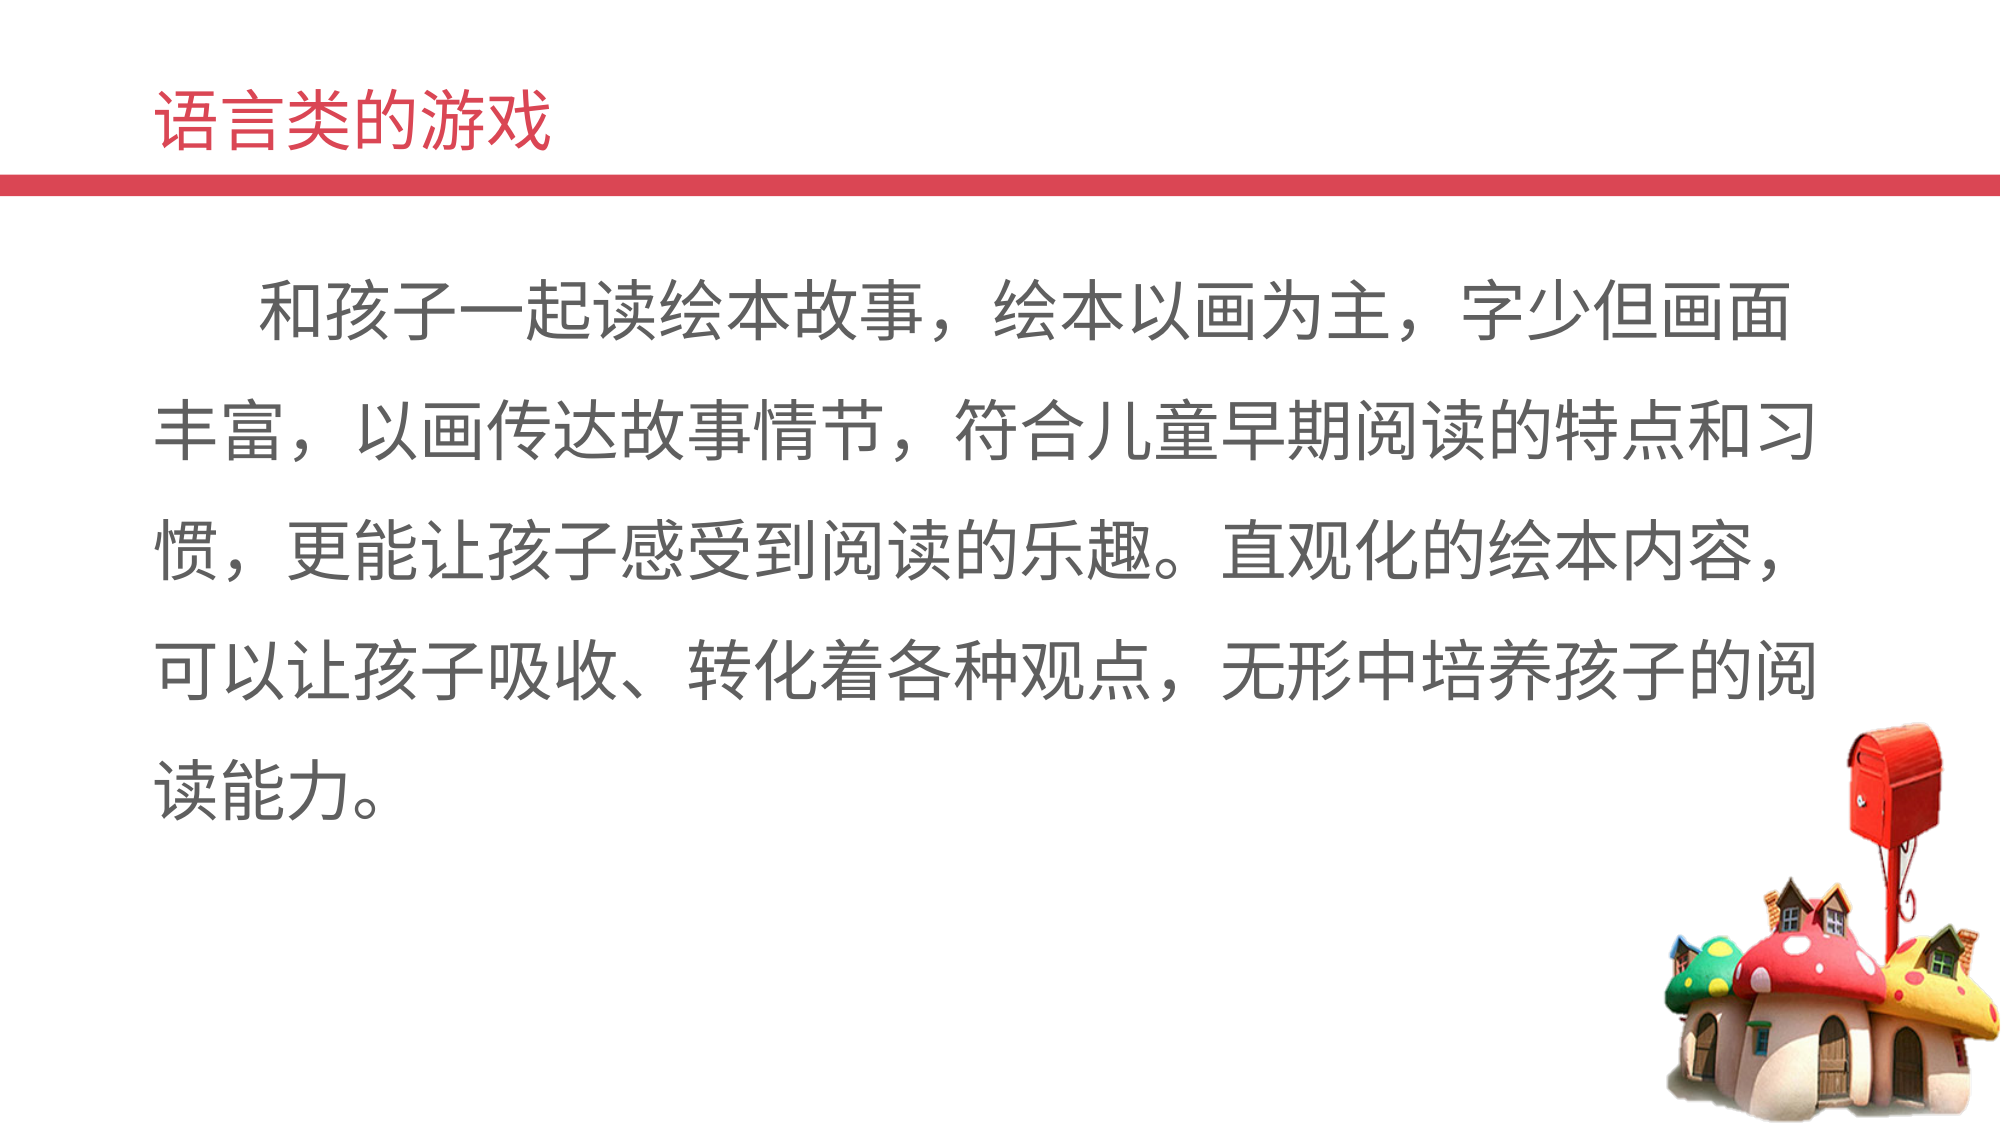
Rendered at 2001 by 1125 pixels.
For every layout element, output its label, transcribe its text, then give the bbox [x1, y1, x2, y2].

picture [1660, 710, 2001, 1125]
title 语言类的游戏 [137, 66, 1863, 182]
list 和孩子一起读绘本故事，绘本以画为主，字少但画面丰富，以画传达故事情节，符合儿童早期阅读的特点和习惯，更能让孩子感受到阅读的乐趣。直观化的绘本内容，可以让孩子吸收、转化着各种观点，无形中培养孩子的阅读能力。 [137, 221, 1863, 1014]
